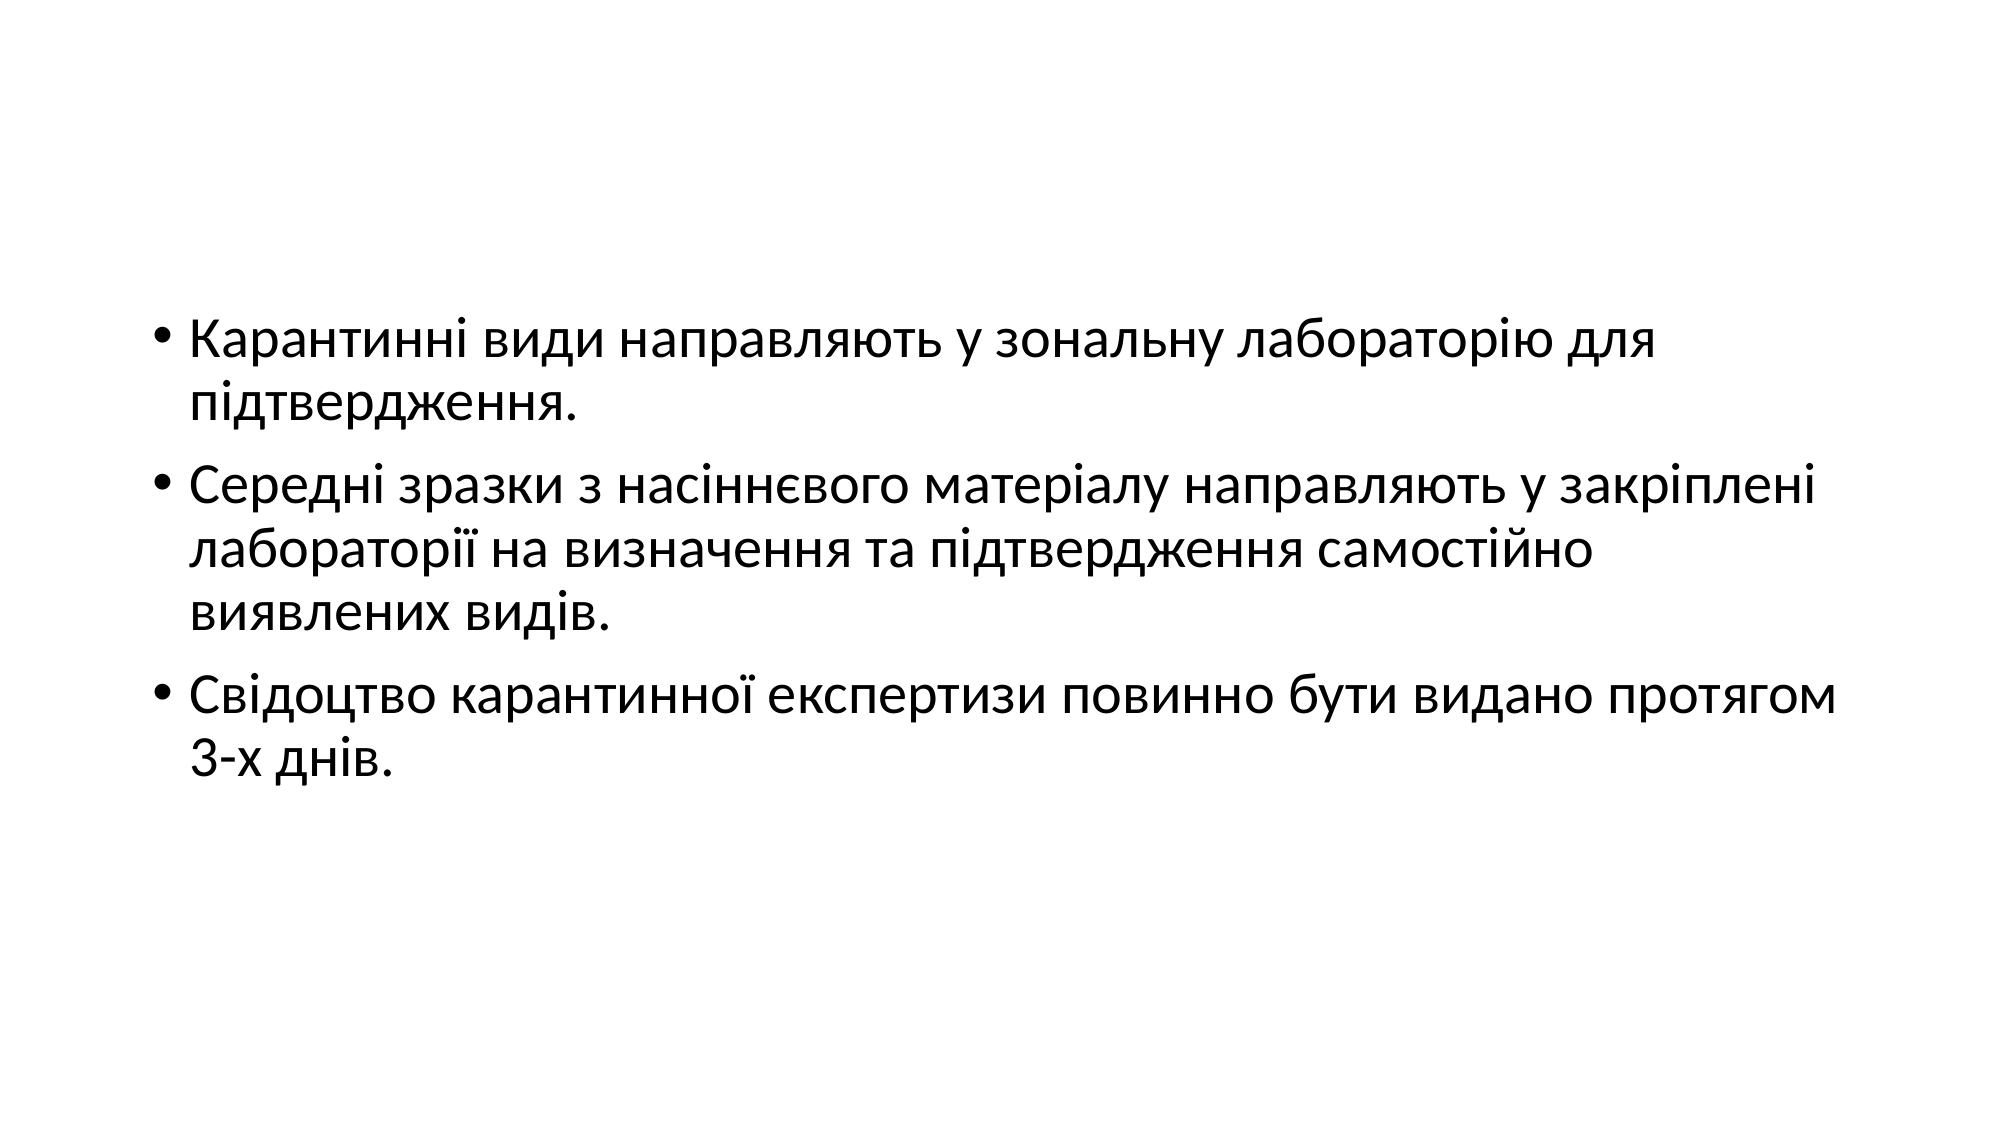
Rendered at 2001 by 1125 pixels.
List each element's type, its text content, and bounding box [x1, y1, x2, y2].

list Карантинні види направляють у зональну лабораторію для підтвердження. Середні зразки з насіннєвого матеріалу направляють у закріплені лабораторії на визначення та підтвердження самостійно виявлених видів. Свідоцтво карантинної експертизи повинно бути видано протягом 3-х днів. [137, 299, 1863, 1014]
